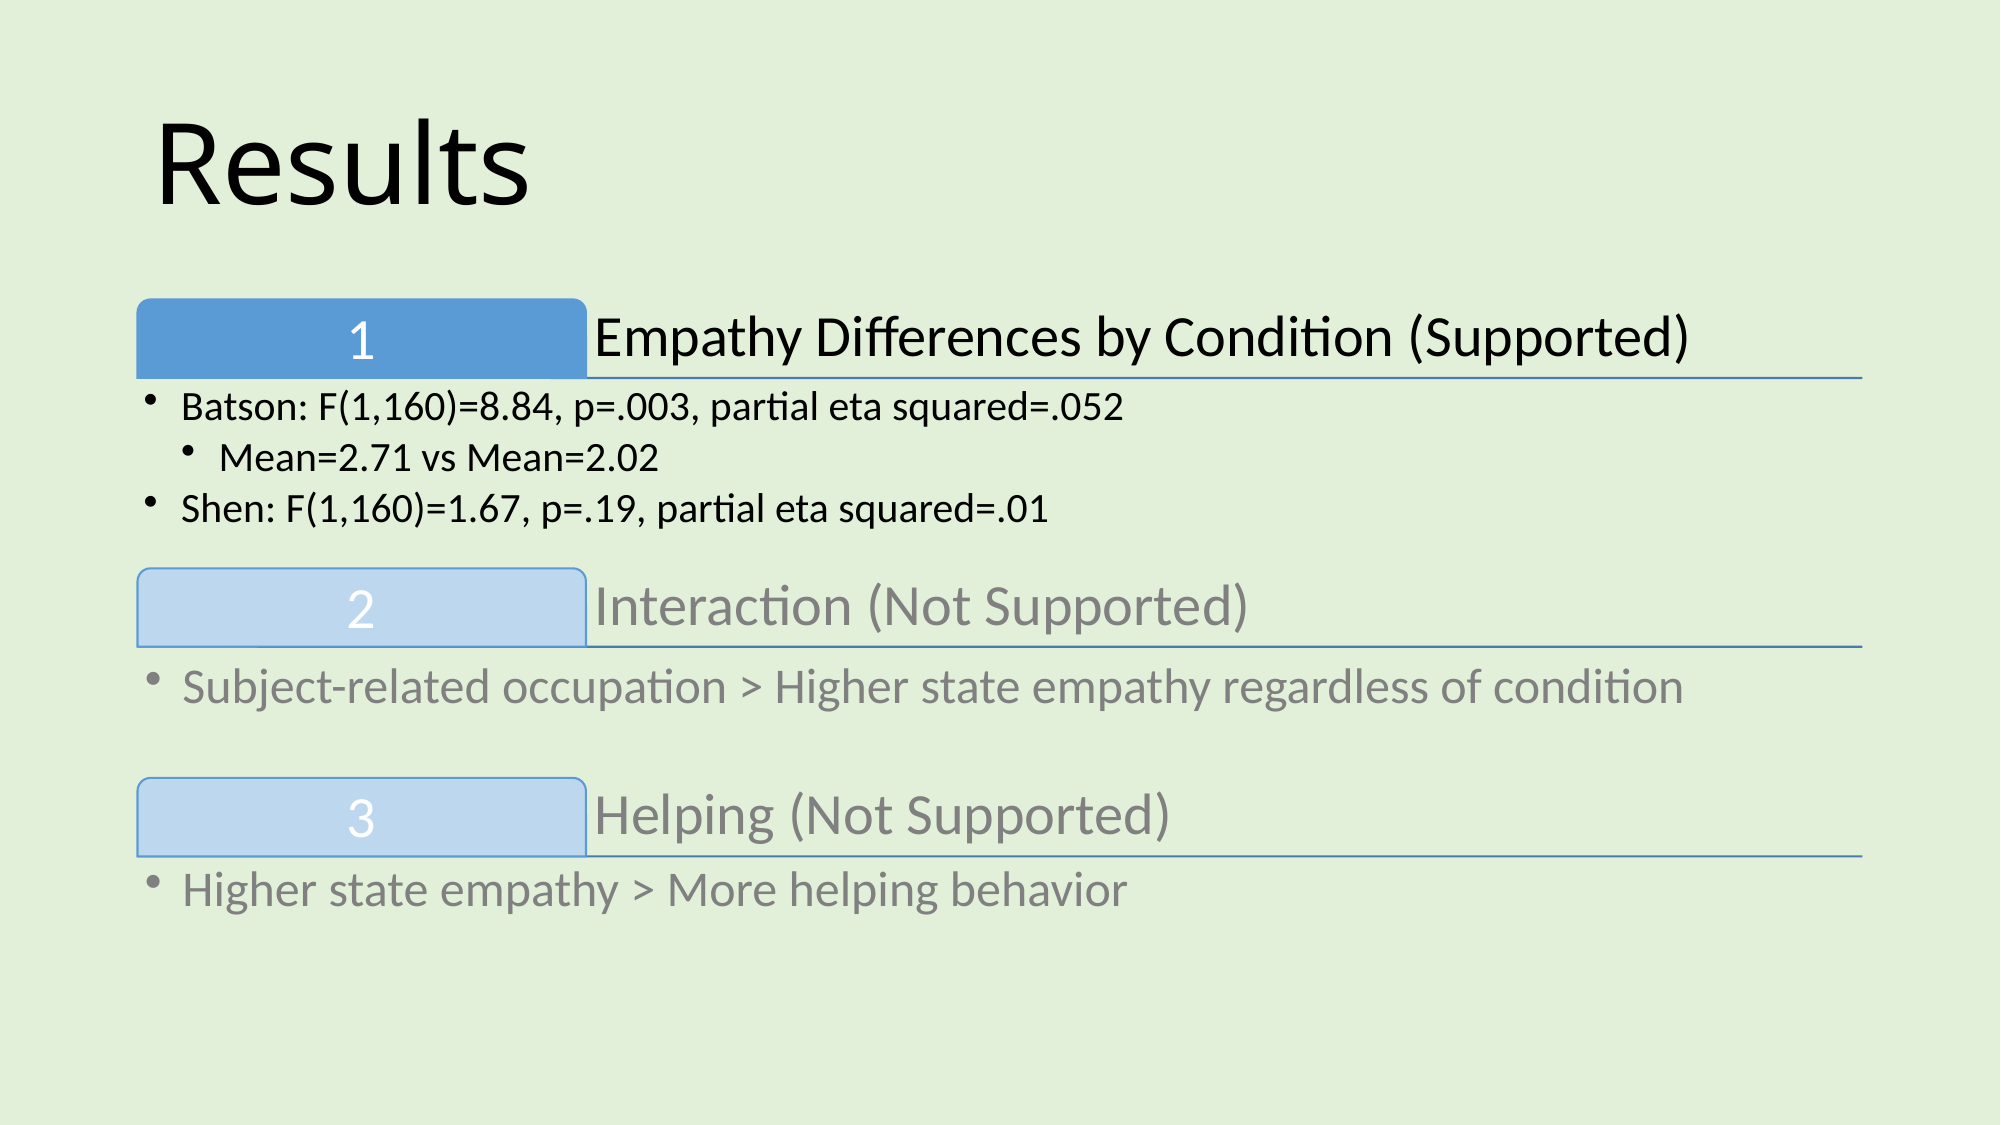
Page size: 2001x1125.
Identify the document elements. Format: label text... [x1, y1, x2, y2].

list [137, 299, 1863, 1014]
title Results [137, 59, 1863, 278]
